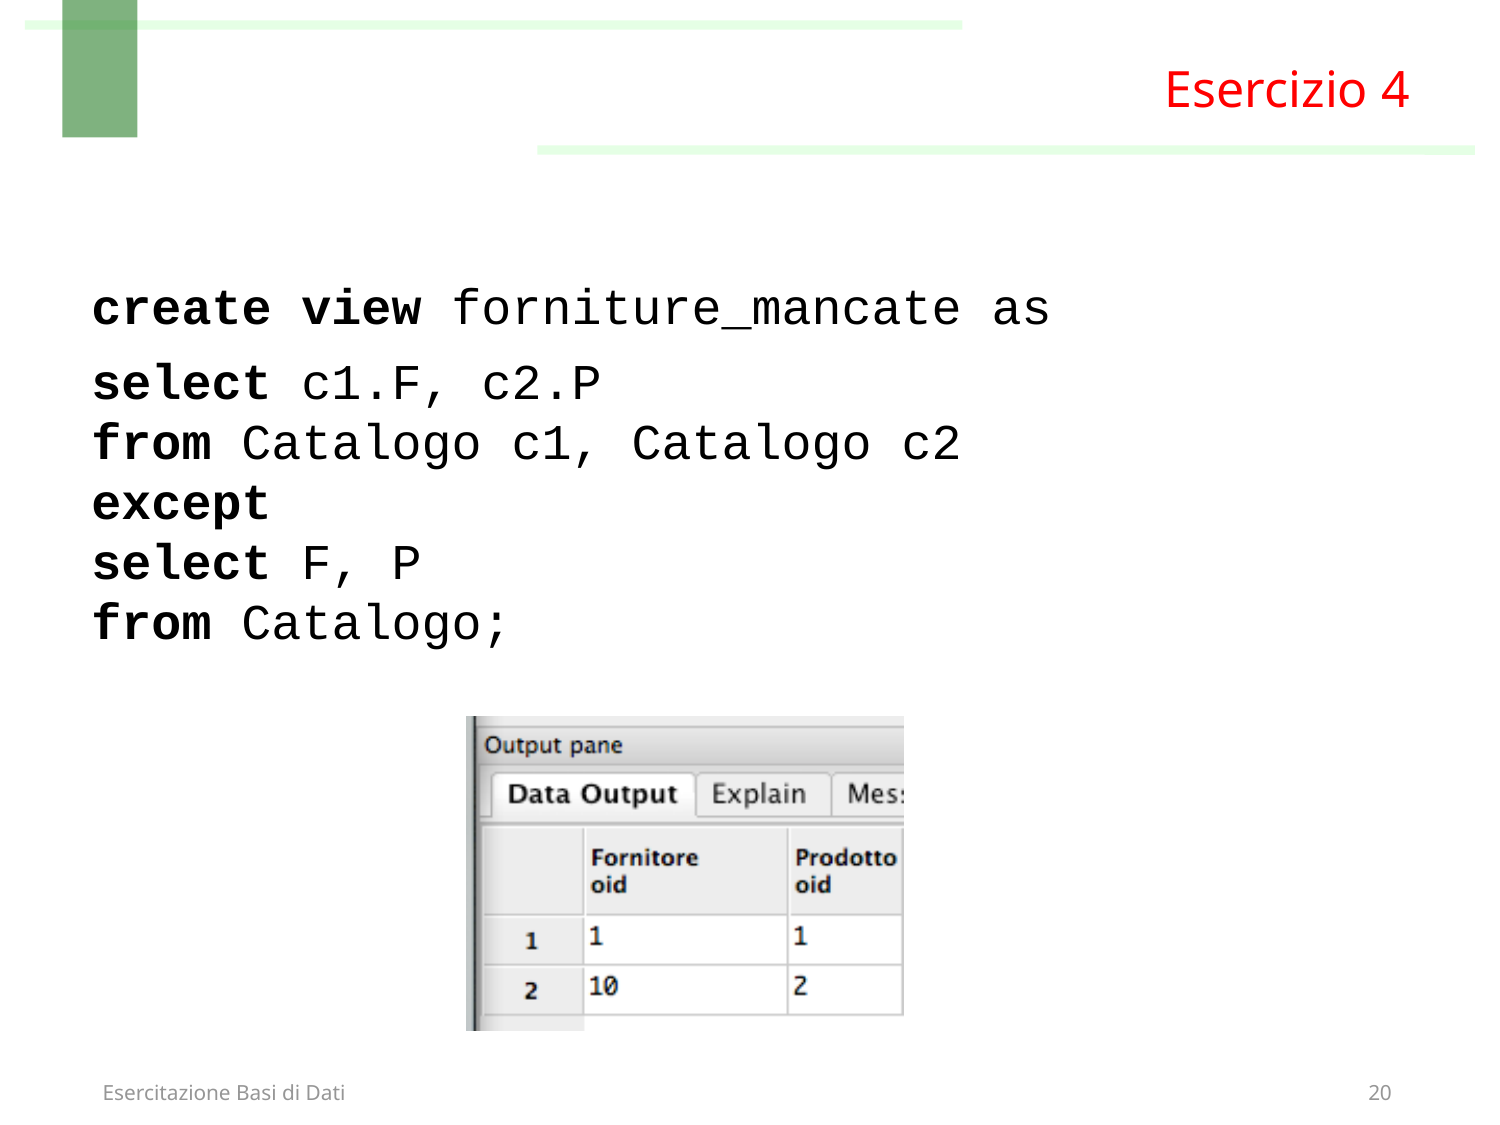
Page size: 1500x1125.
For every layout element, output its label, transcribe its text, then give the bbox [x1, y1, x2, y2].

title Esercizio 4 [174, 37, 1425, 138]
picture [466, 715, 905, 1031]
text_box create view forniture_mancate as select c1.F, c2.P from Catalogo c1, Catalogo c2 except select F, P from Catalogo; [76, 267, 1453, 657]
